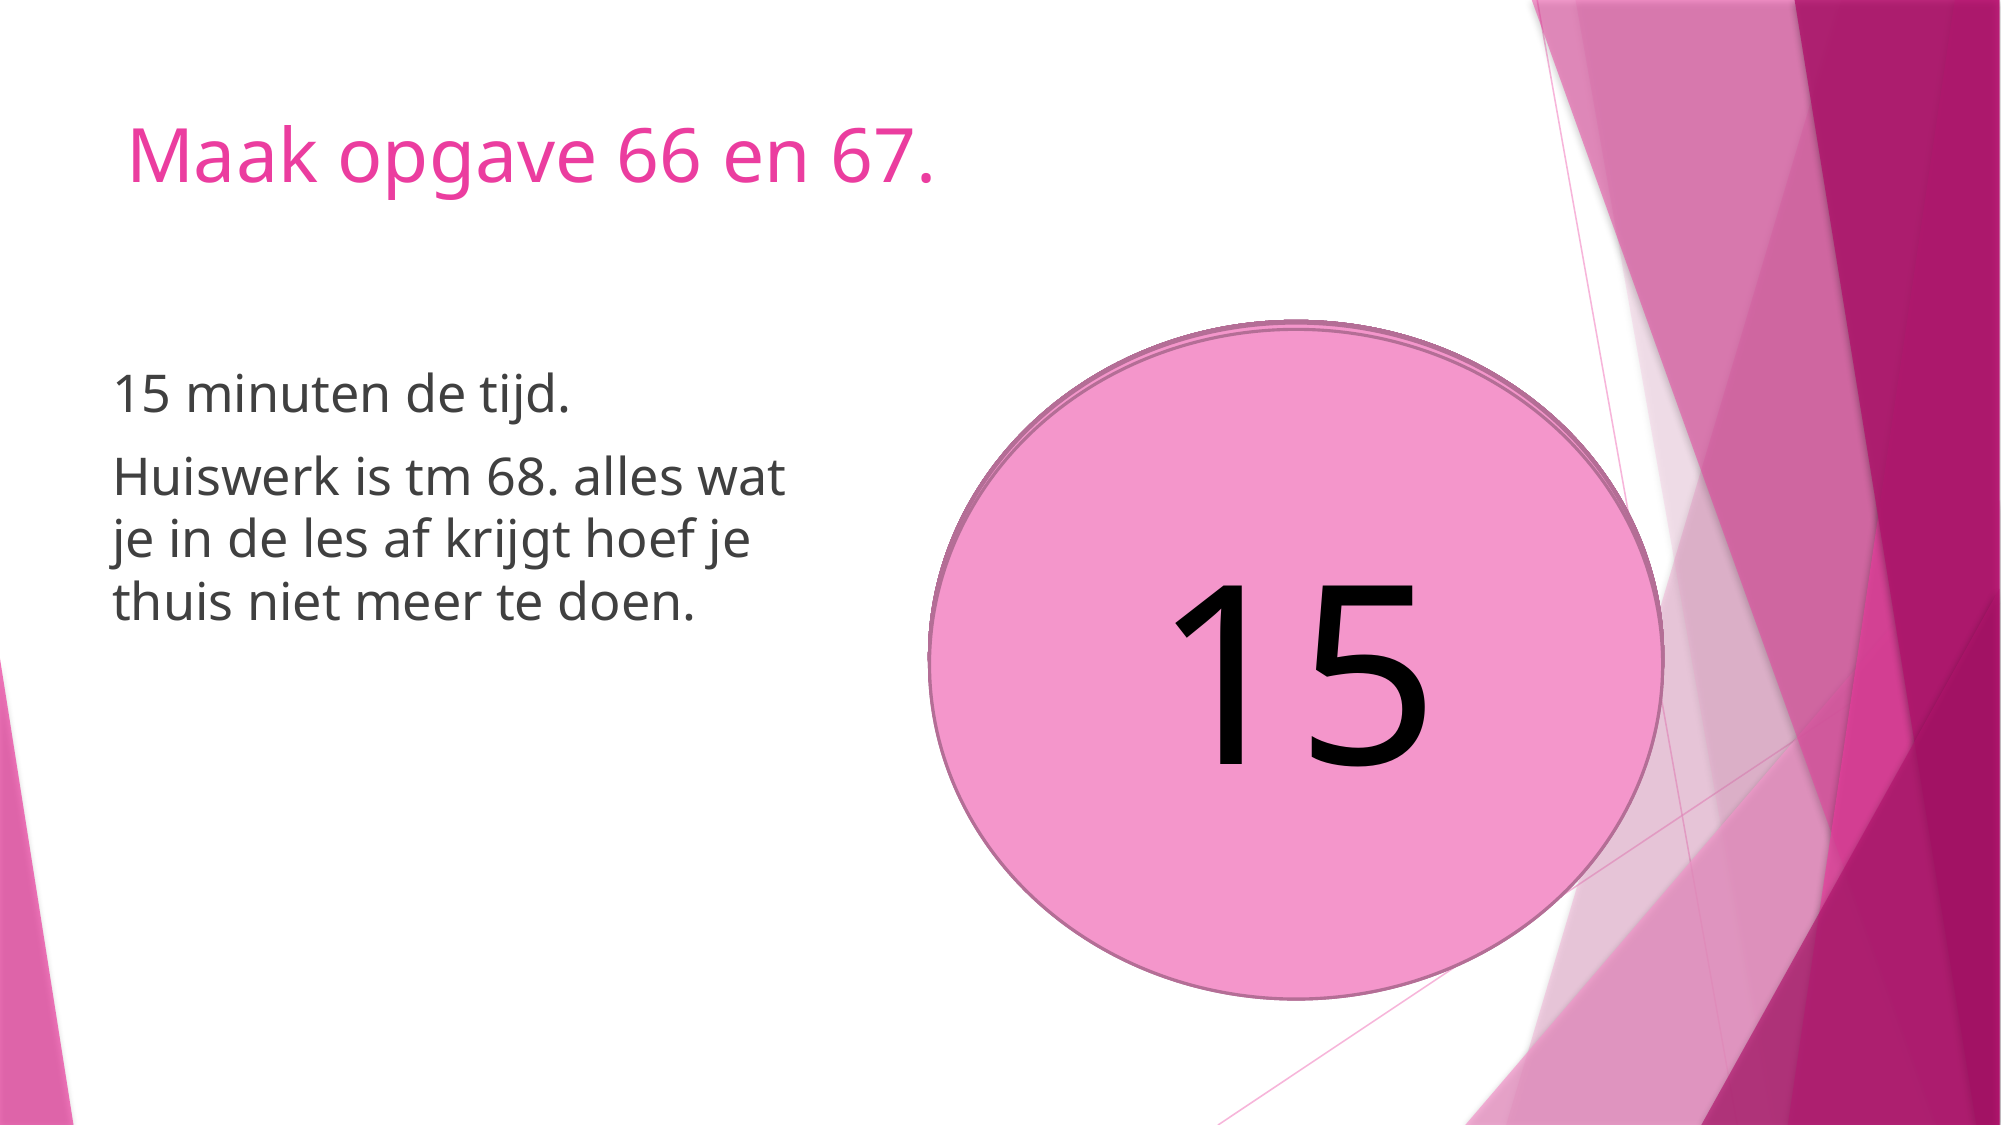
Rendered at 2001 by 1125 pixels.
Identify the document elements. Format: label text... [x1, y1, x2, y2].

title Maak opgave 66 en 67. [111, 99, 1522, 317]
text_box 14 [930, 321, 1662, 621]
text_box 15 [927, 327, 1665, 1001]
list 15 minuten de tijd. Huiswerk is tm 68. alles wat je in de les af krijgt hoef je thuis niet meer te doen. [97, 352, 817, 960]
